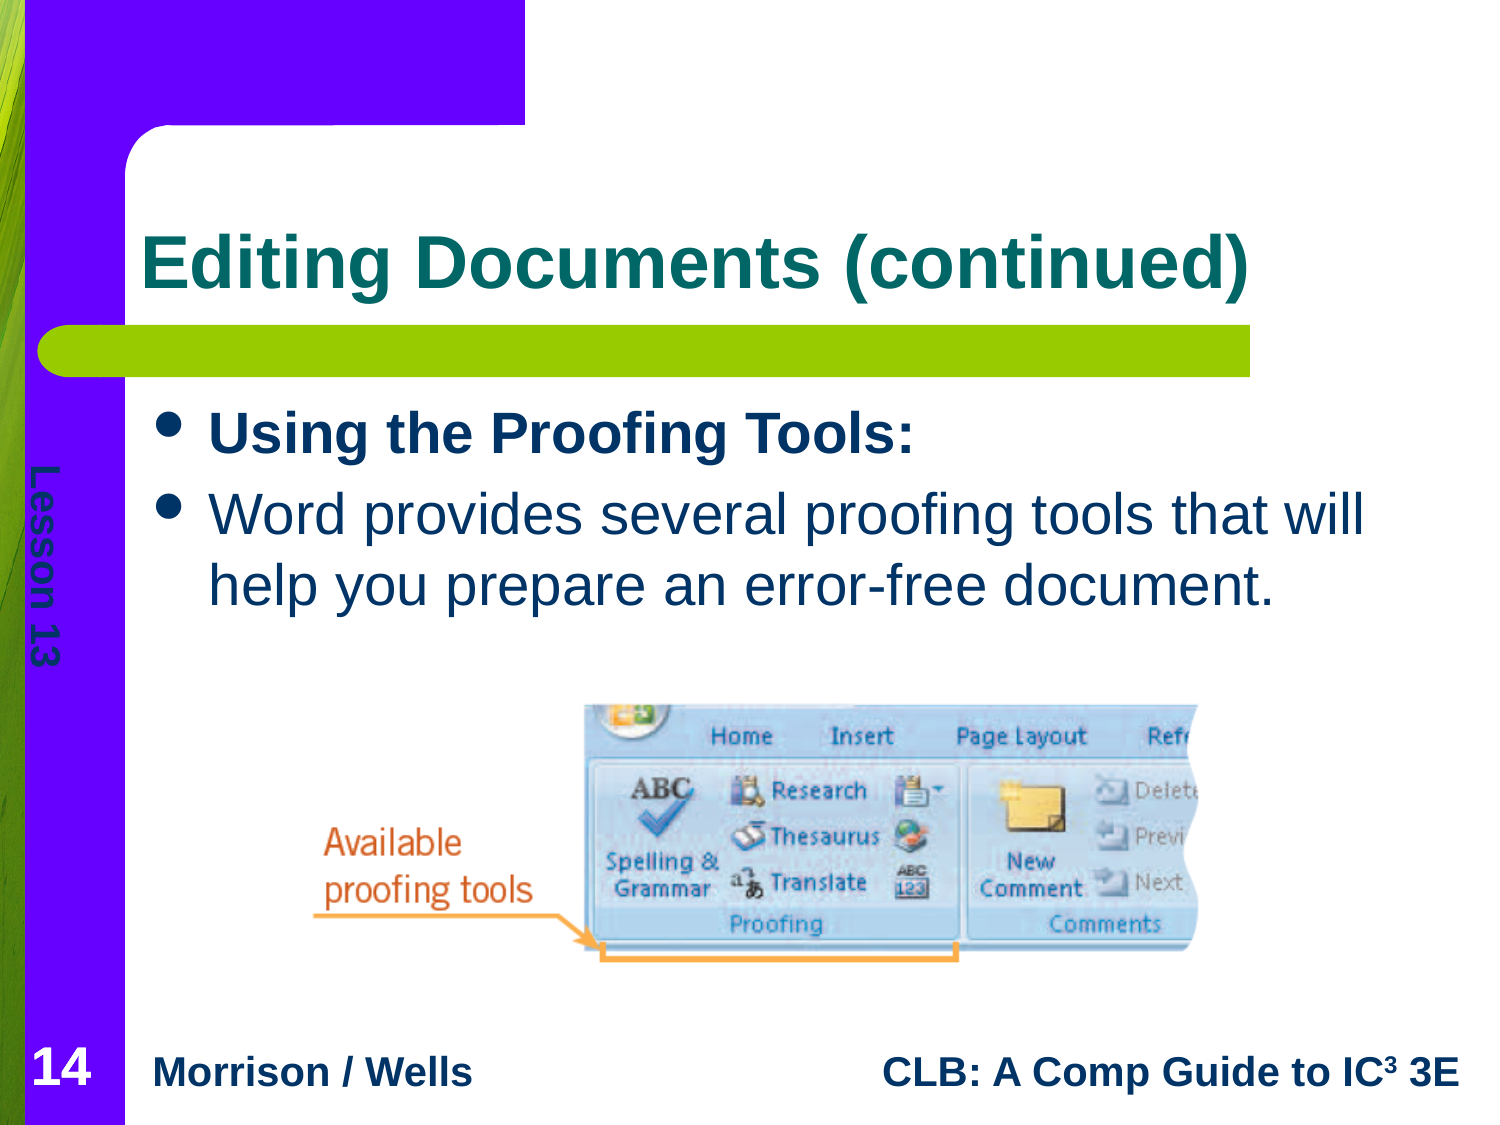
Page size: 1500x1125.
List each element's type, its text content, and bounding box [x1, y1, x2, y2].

title Editing Documents (continued) [124, 124, 1426, 313]
picture [0, 0, 25, 1125]
list Using the Proofing Tools: Word provides several proofing tools that will help you prepare an error-free document. [137, 387, 1413, 1013]
text_box 14 [13, 1023, 111, 1105]
picture [299, 699, 1215, 973]
